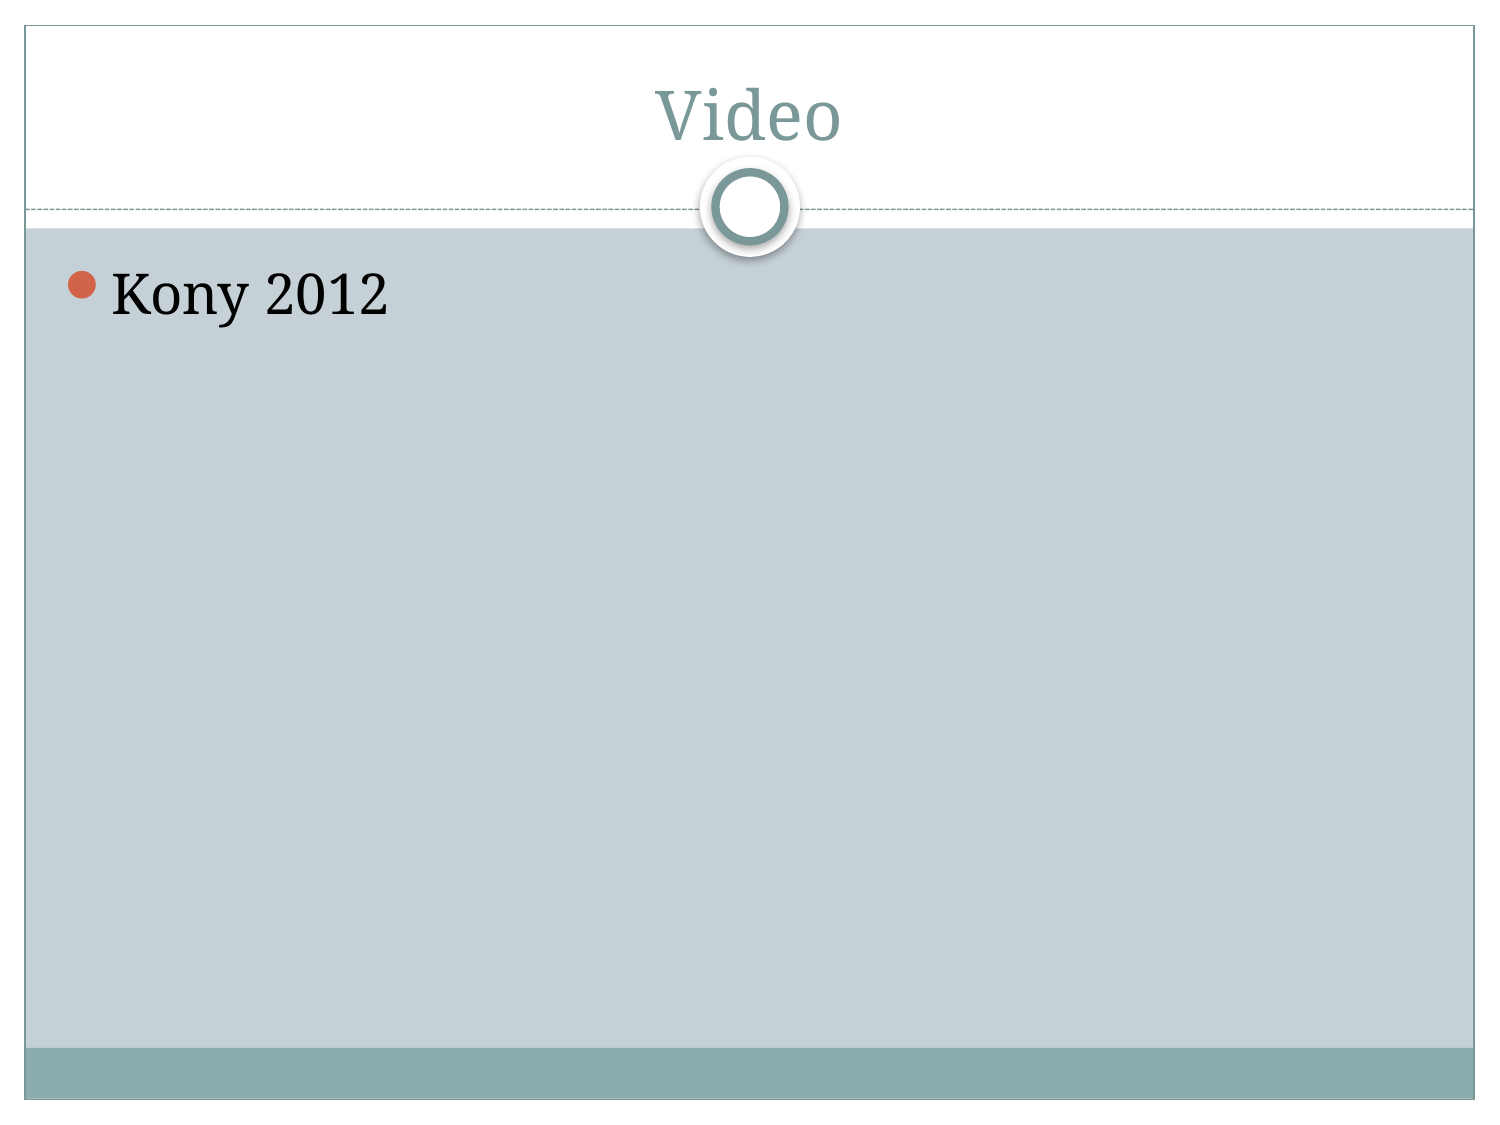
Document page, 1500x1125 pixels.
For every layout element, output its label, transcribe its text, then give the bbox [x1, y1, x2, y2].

title Video [49, 37, 1450, 162]
list Kony 2012 [49, 250, 1445, 1001]
